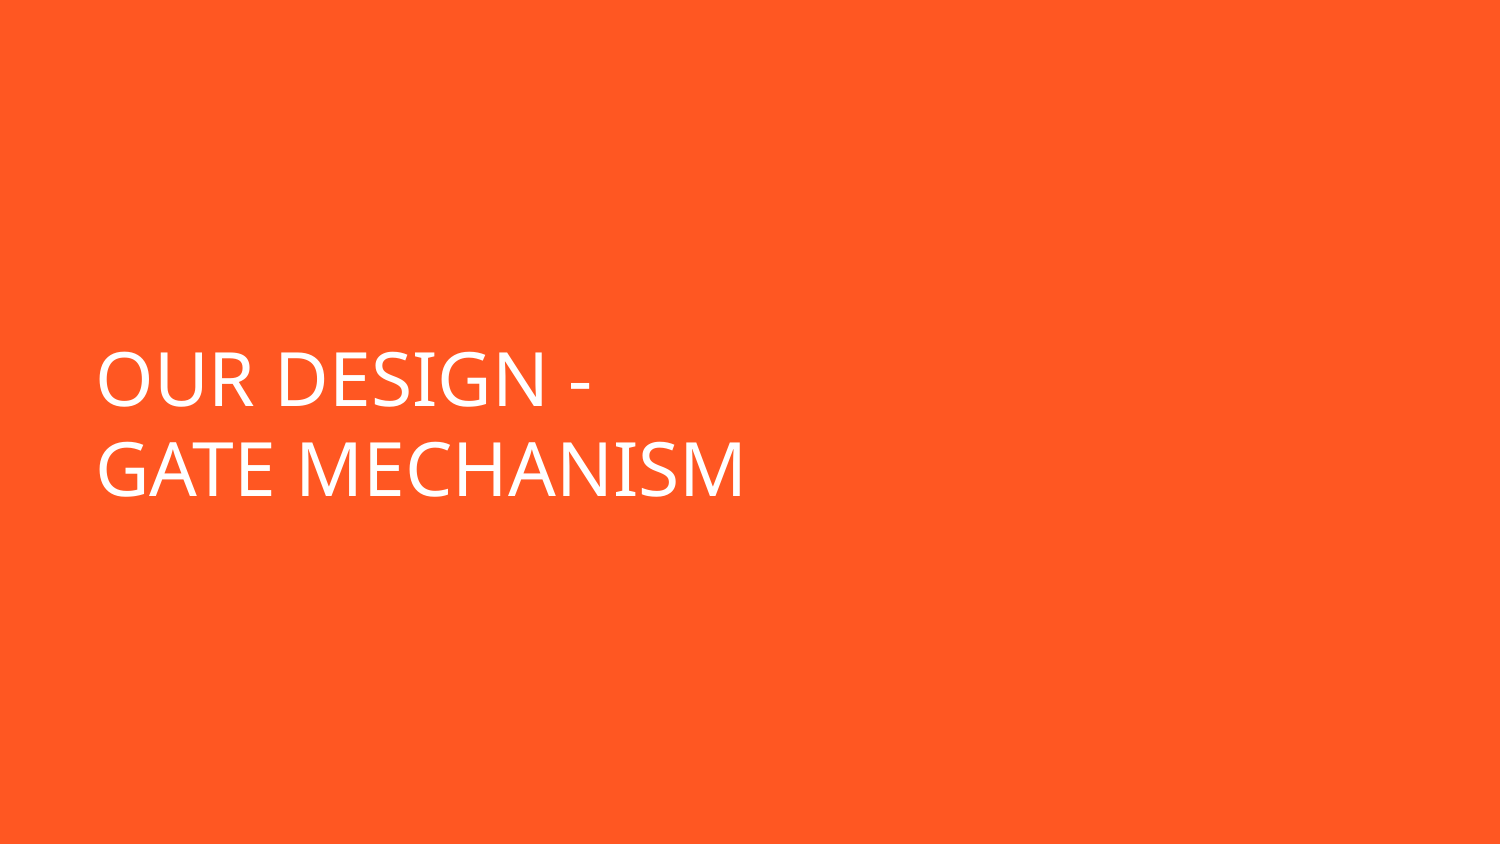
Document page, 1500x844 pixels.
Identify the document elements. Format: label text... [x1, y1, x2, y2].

title OUR DESIGN - GATE MECHANISM [80, 86, 1013, 758]
